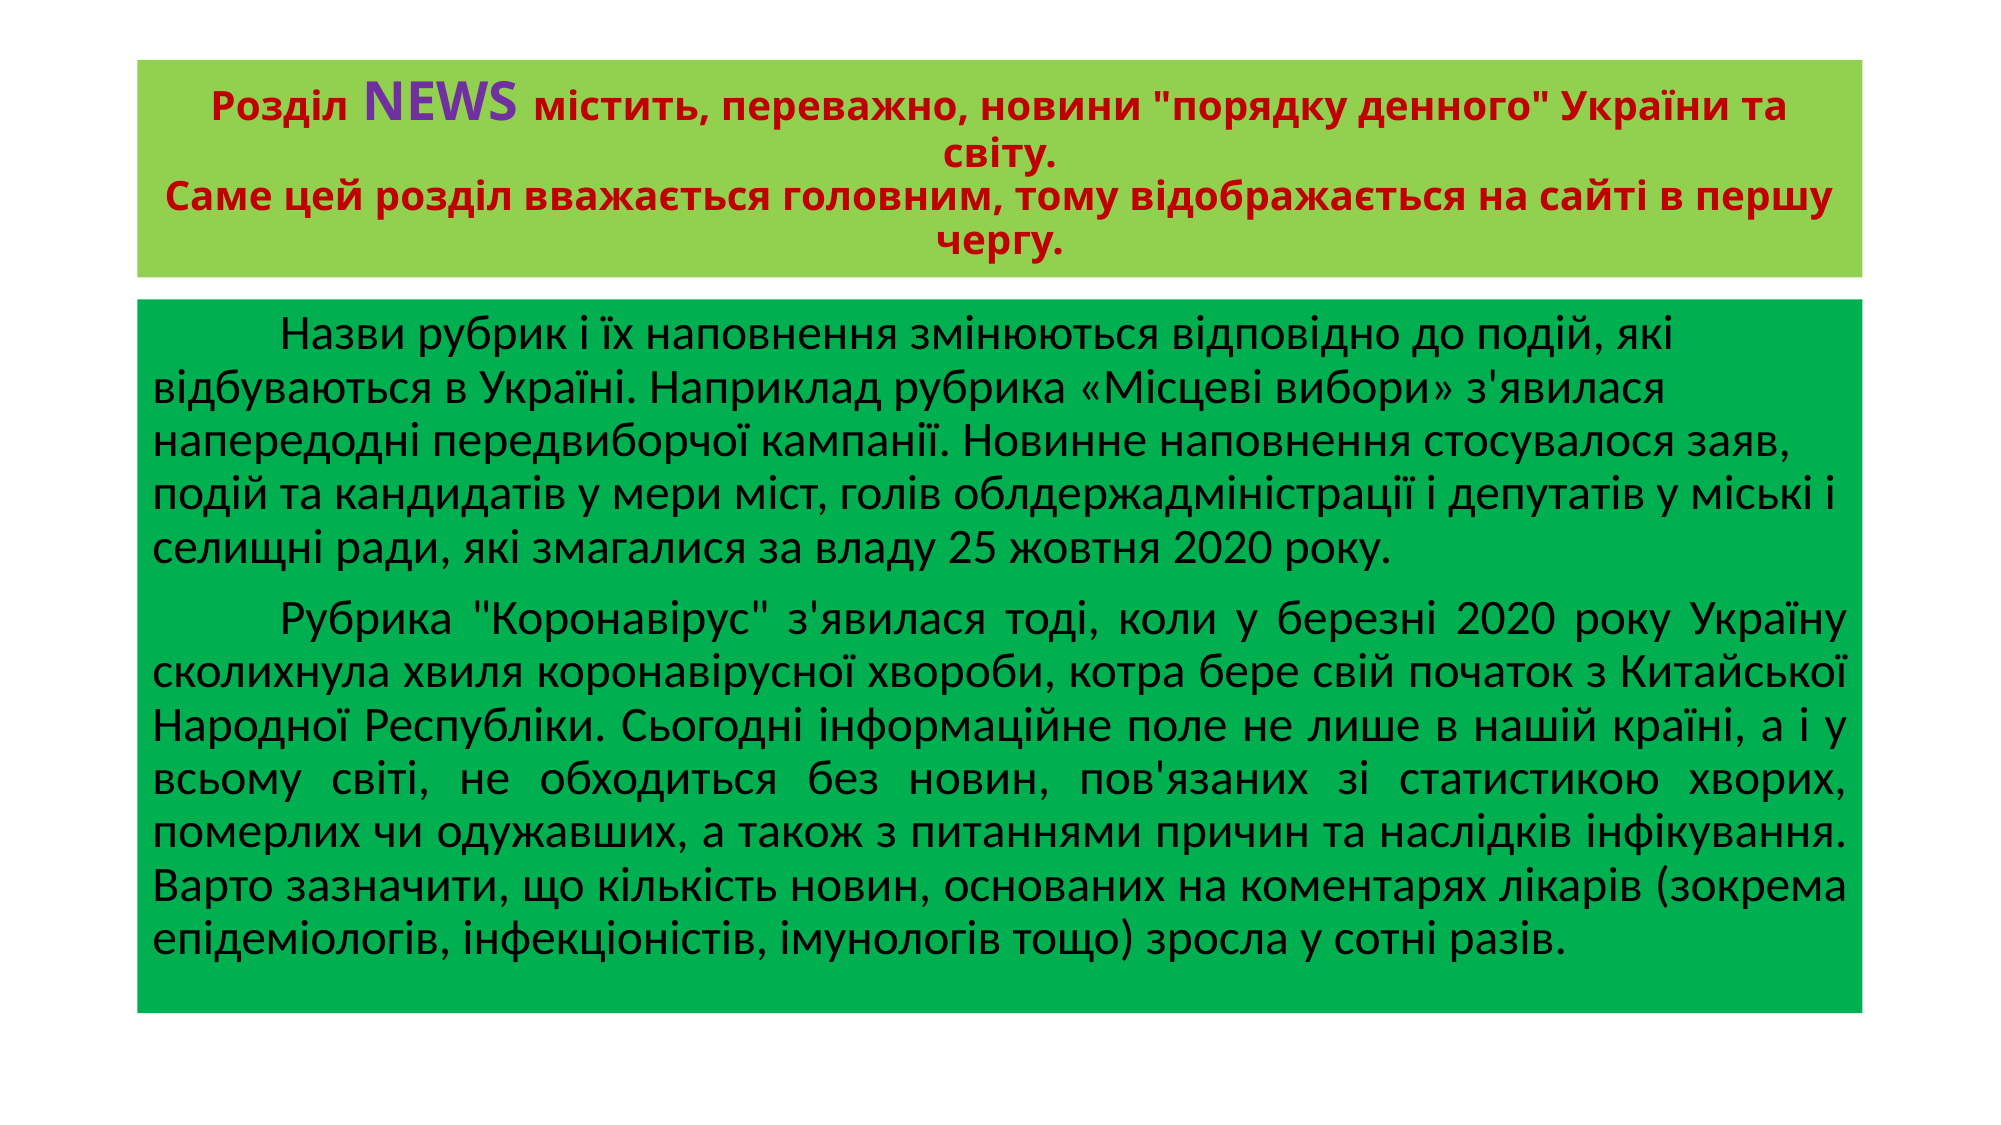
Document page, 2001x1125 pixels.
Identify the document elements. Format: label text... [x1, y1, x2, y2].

list Назви рубрик і їх наповнення змінюються відповідно до подій, які відбуваються в Україні. Наприклад рубрика «Місцеві вибори» з'явилася напередодні передвиборчої кампанії. Новинне наповнення стосувалося заяв, подій та кандидатів у мери міст, голів облдержадміністрації і депутатів у міські і селищні ради, які змагалися за владу 25 жовтня 2020 року. Рубрика "Коронавірус" з'явилася тоді, коли у березні 2020 року Україну сколихнула хвиля коронавірусної хвороби, котра бере свій початок з Китайської Народної Республіки. Сьогодні інформаційне поле не лише в нашій країні, а і у всьому світі, не обходиться без новин, пов'язаних зі статистикою хворих, померлих чи одужавших, а також з питаннями причин та наслідків інфікування. Варто зазначити, що кількість новин, основаних на коментарях лікарів (зокрема епідеміологів, інфекціоністів, імунологів тощо) зросла у сотні разів. [137, 299, 1863, 1014]
title Розділ NEWS містить, переважно, новини "порядку денного" України та світу. Саме цей розділ вважається головним, тому відображається на сайті в першу чергу. [137, 59, 1863, 278]
